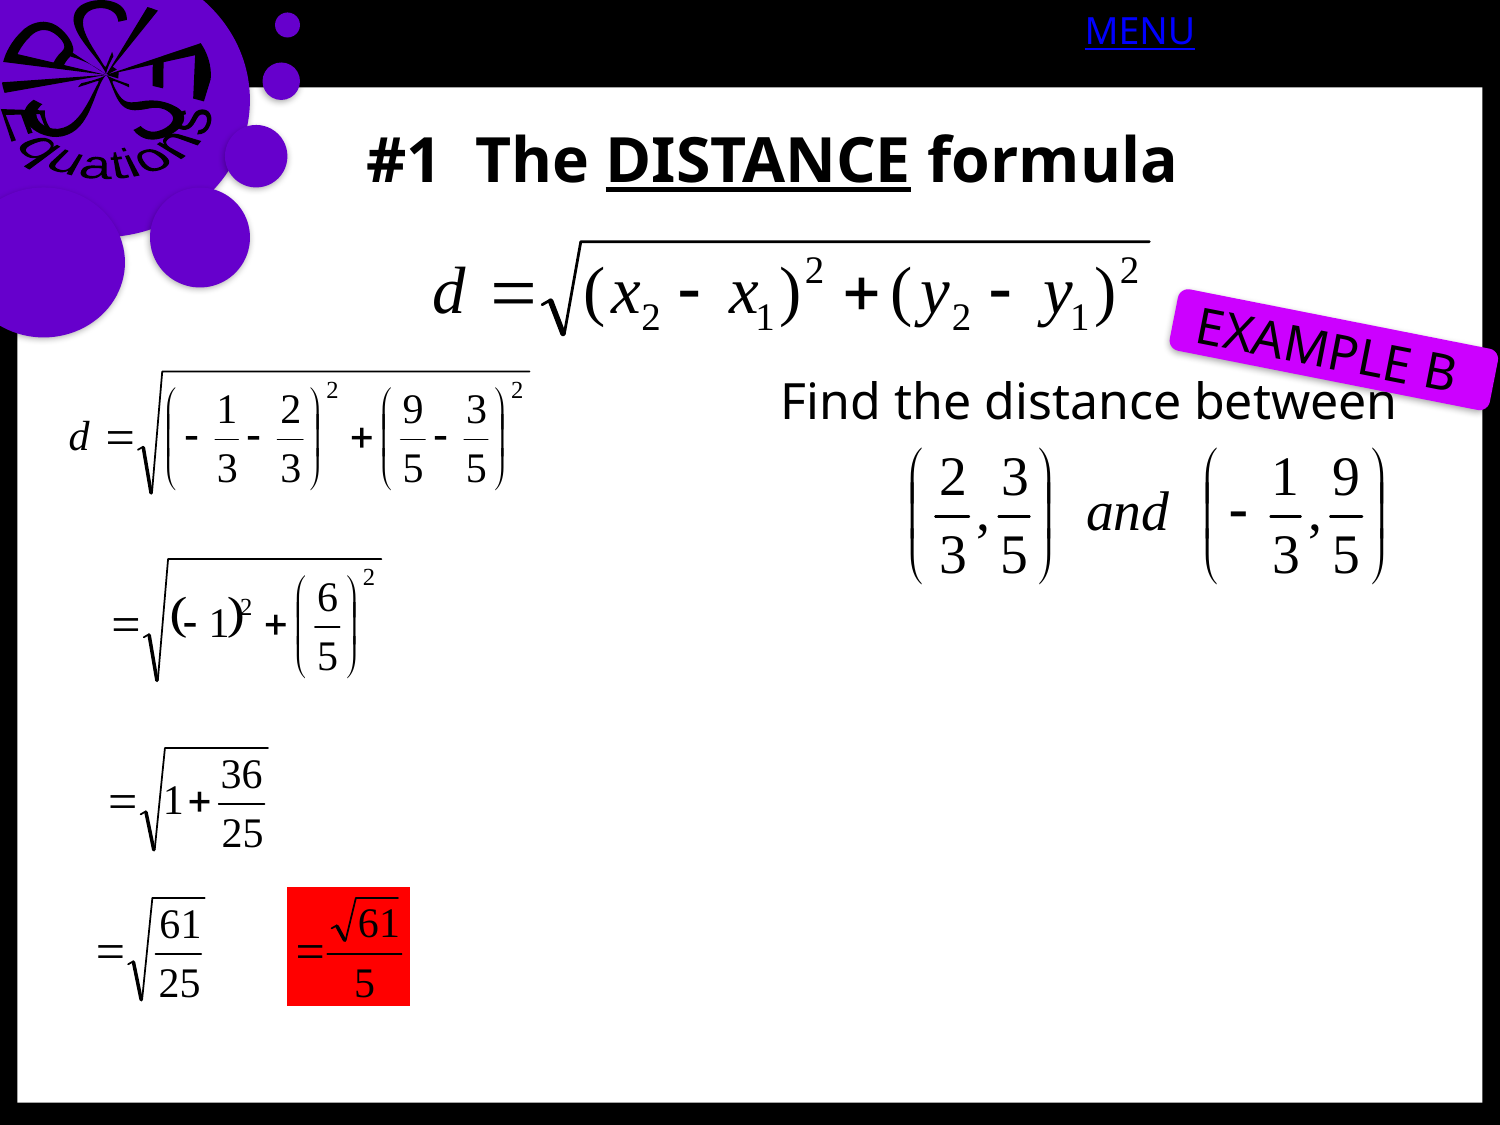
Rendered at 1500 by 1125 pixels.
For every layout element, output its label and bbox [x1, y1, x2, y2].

text_box [99, 737, 276, 861]
text_box [287, 887, 411, 1007]
text_box [87, 887, 214, 1011]
text_box [0, 0, 1500, 1125]
text_box [102, 549, 391, 691]
text_box [421, 224, 1163, 348]
text_box [62, 362, 539, 503]
text_box [899, 437, 1402, 596]
